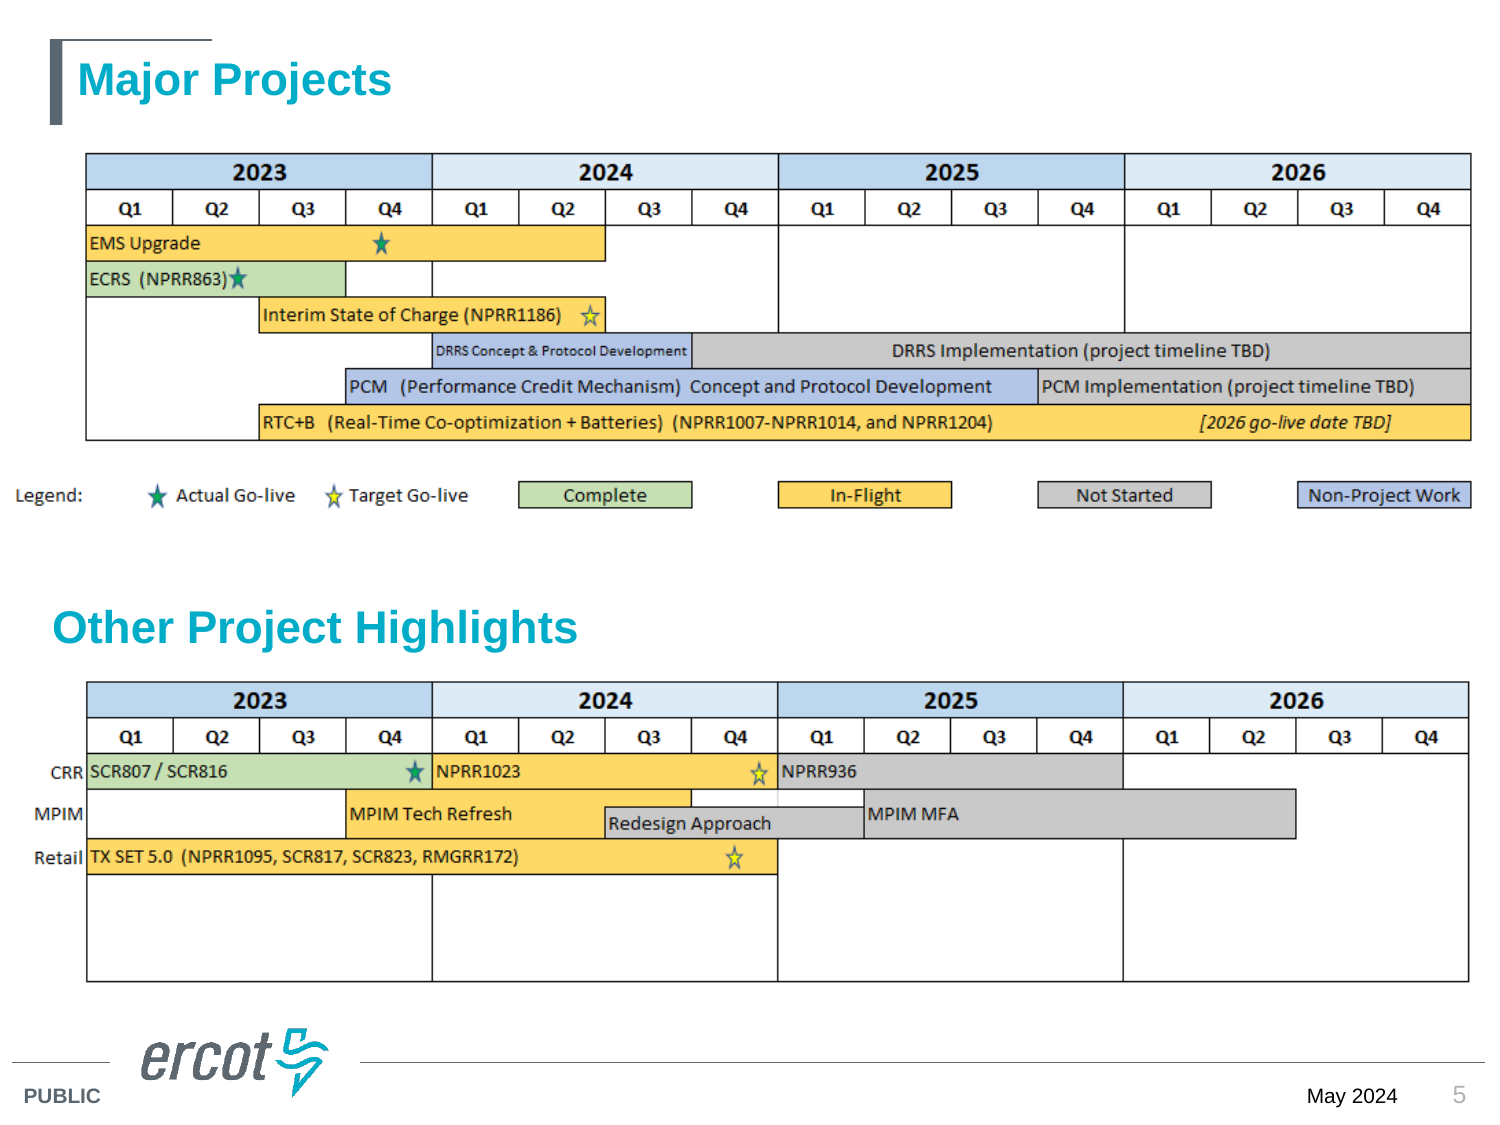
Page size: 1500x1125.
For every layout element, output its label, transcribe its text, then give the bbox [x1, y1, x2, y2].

picture [26, 676, 1476, 988]
title Major Projects [62, 42, 788, 114]
picture [10, 149, 1480, 517]
text_box Other Project Highlights [37, 590, 763, 662]
slide_number 5 [1437, 1076, 1475, 1112]
picture [137, 1024, 332, 1100]
